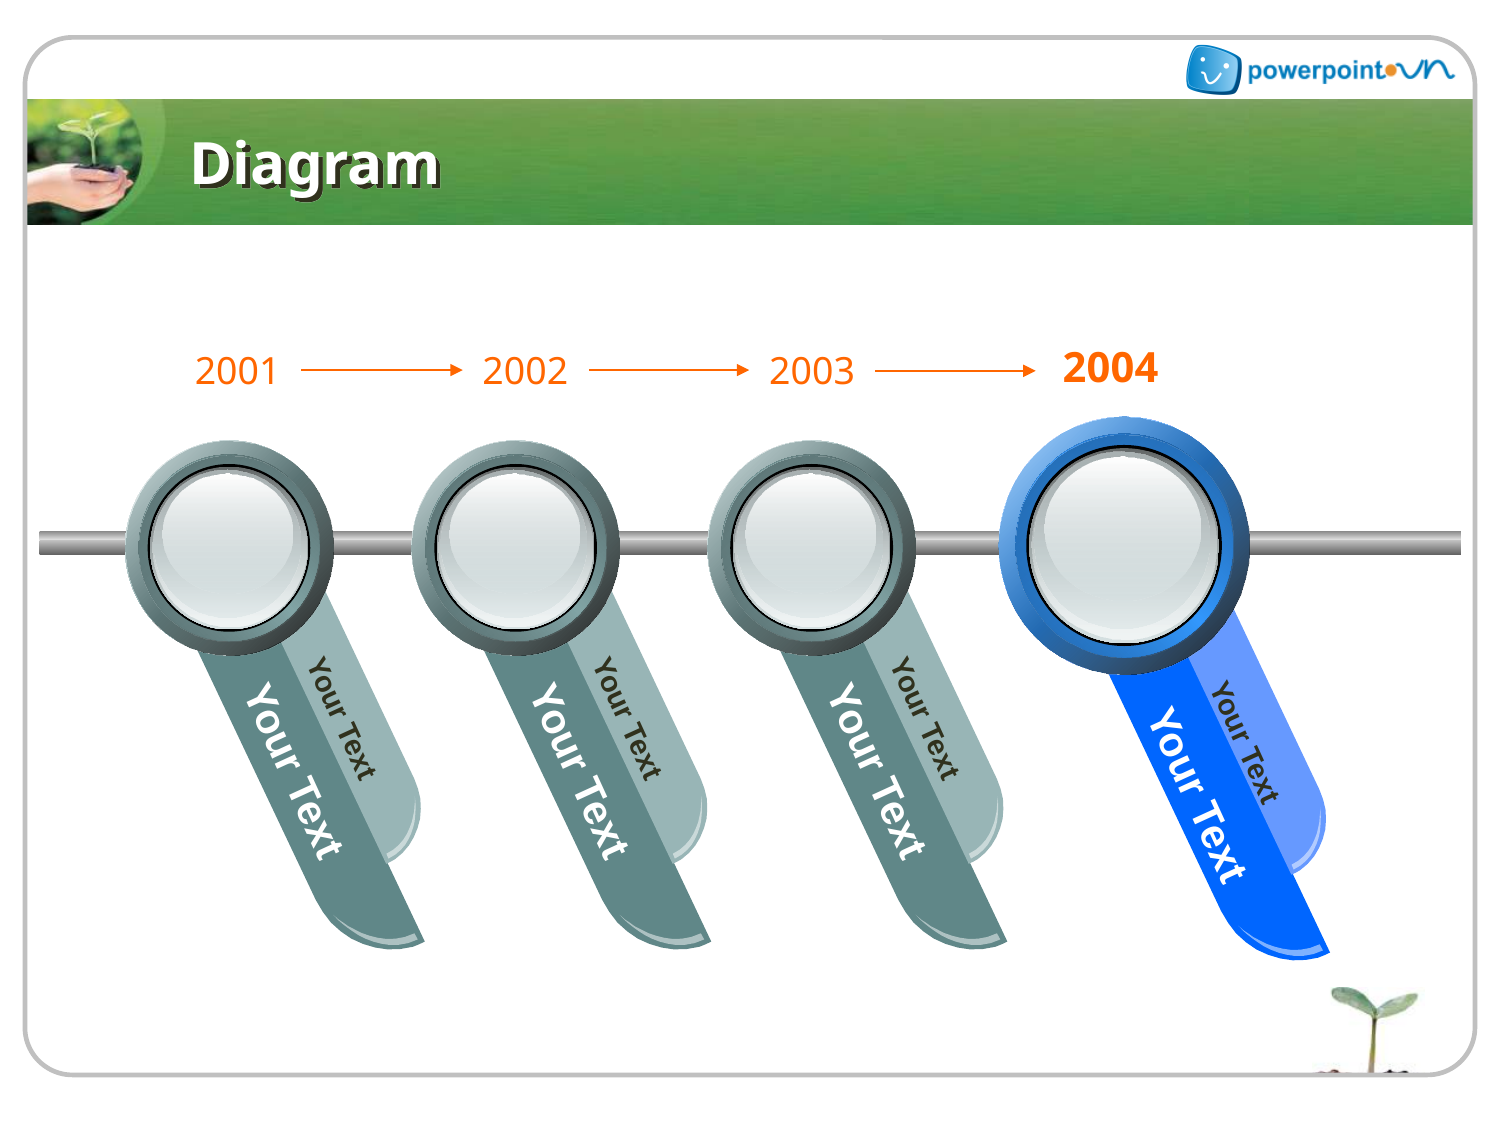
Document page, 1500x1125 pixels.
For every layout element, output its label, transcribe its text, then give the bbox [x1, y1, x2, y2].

picture [1312, 987, 1425, 1072]
picture [28, 99, 1472, 225]
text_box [39, 333, 1461, 975]
picture [1183, 43, 1466, 96]
title Diagram [174, 117, 1429, 205]
